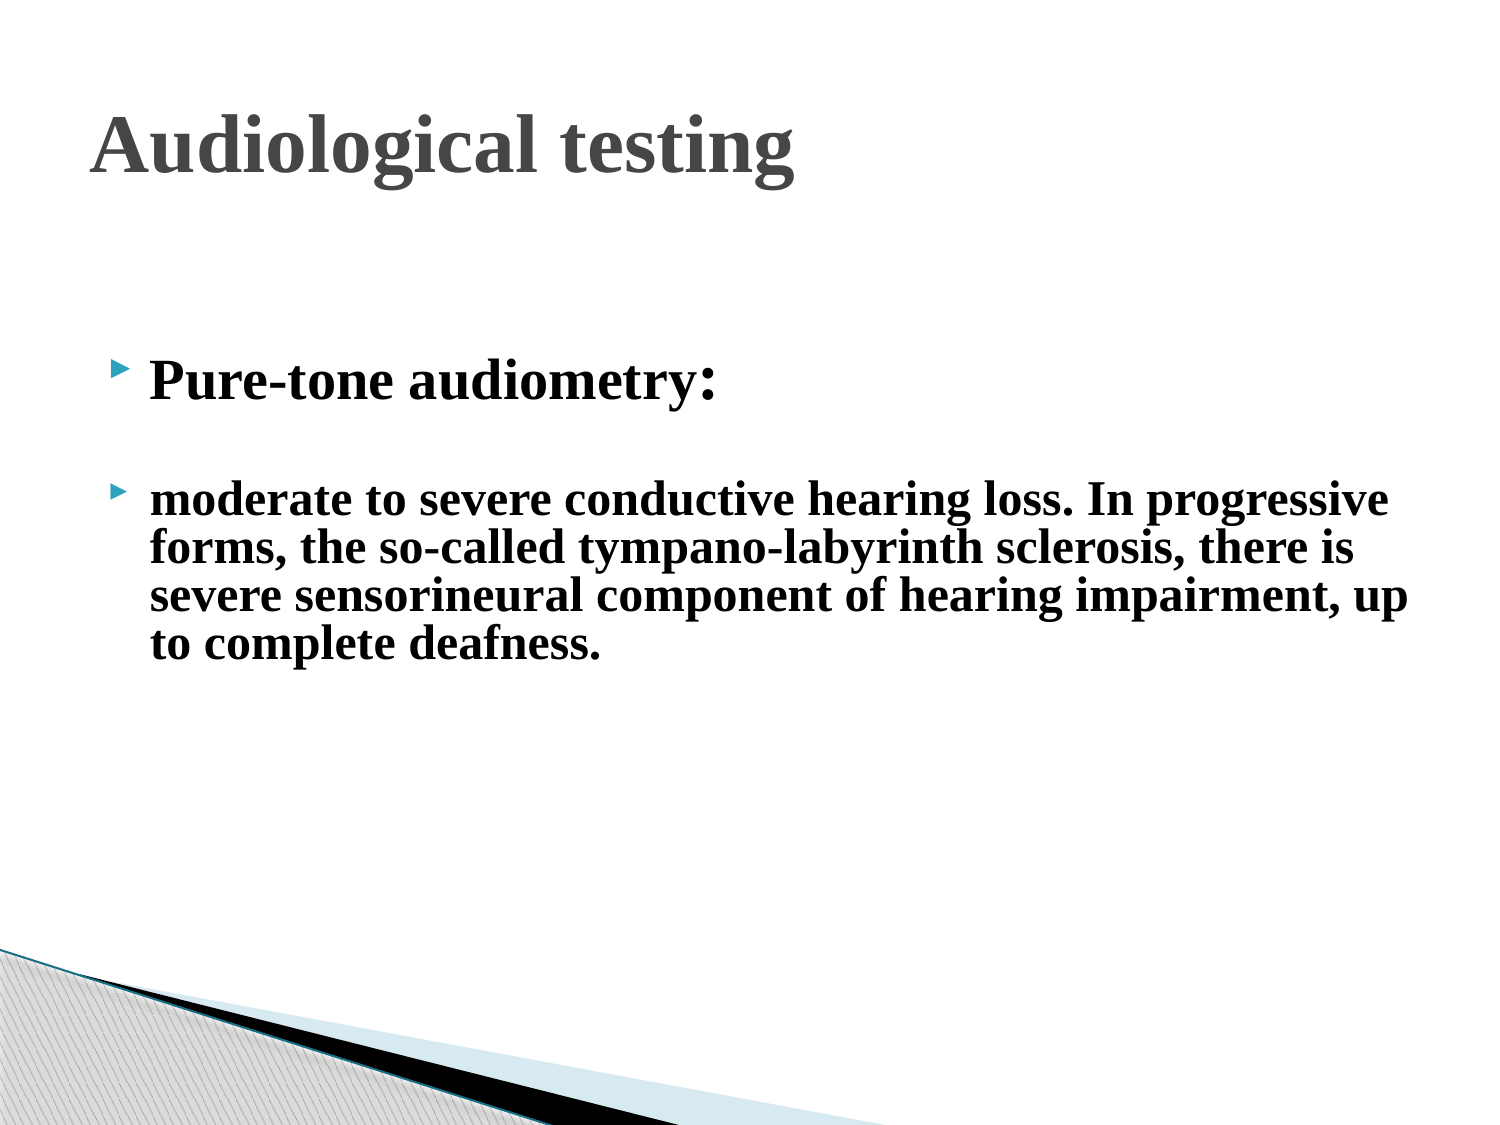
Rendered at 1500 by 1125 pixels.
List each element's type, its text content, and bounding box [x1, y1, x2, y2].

list Pure-tone audiometry: moderate to severe conductive hearing loss. In progressive forms, the so-called tympano-labyrinth sclerosis, there is severe sensorineural component of hearing impairment, up to complete deafness. [75, 243, 1425, 986]
title Audiological testing [75, 45, 1425, 233]
